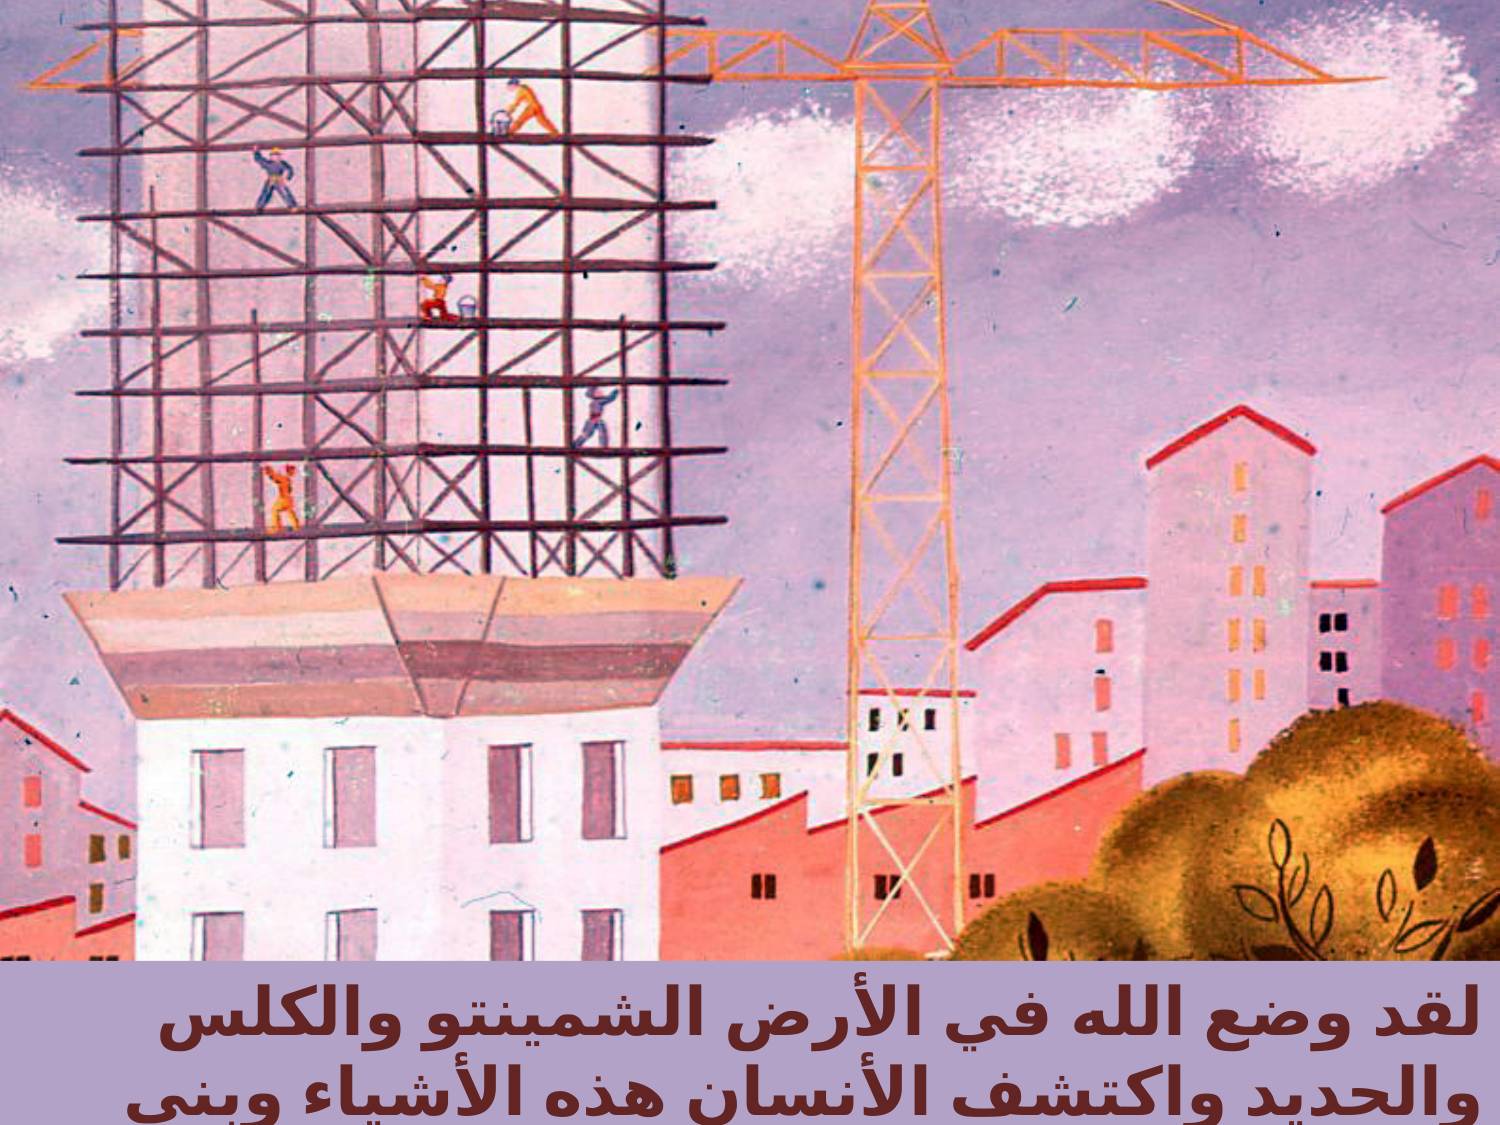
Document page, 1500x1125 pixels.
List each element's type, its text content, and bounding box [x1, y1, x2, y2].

picture [0, 0, 1500, 962]
text_box لقد وضع الله في الأرض الشمينتو والكلس والحديد واكتشف الأنسان هذه الأشياء وبنى بواسطتها بيوتا كبيرة وقوية أكثر من القرميد. [0, 969, 1500, 1125]
